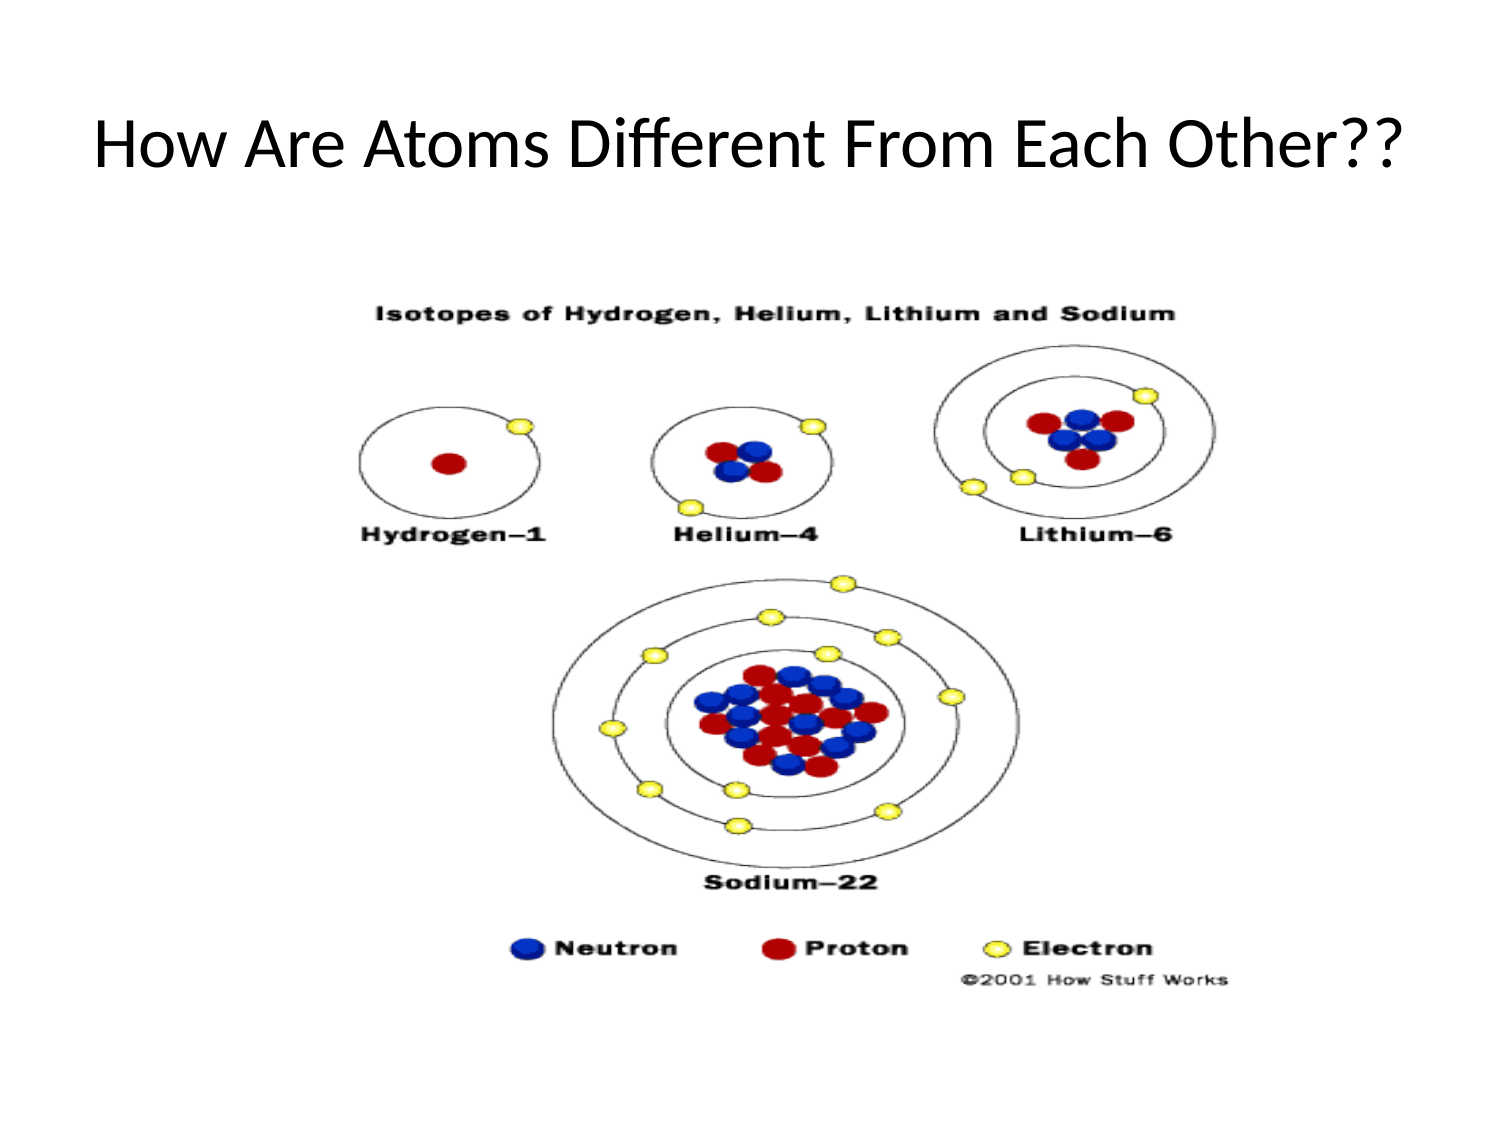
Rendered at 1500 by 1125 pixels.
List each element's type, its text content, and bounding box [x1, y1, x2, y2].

title How Are Atoms Different From Each Other?? [75, 45, 1425, 233]
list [324, 299, 1251, 988]
